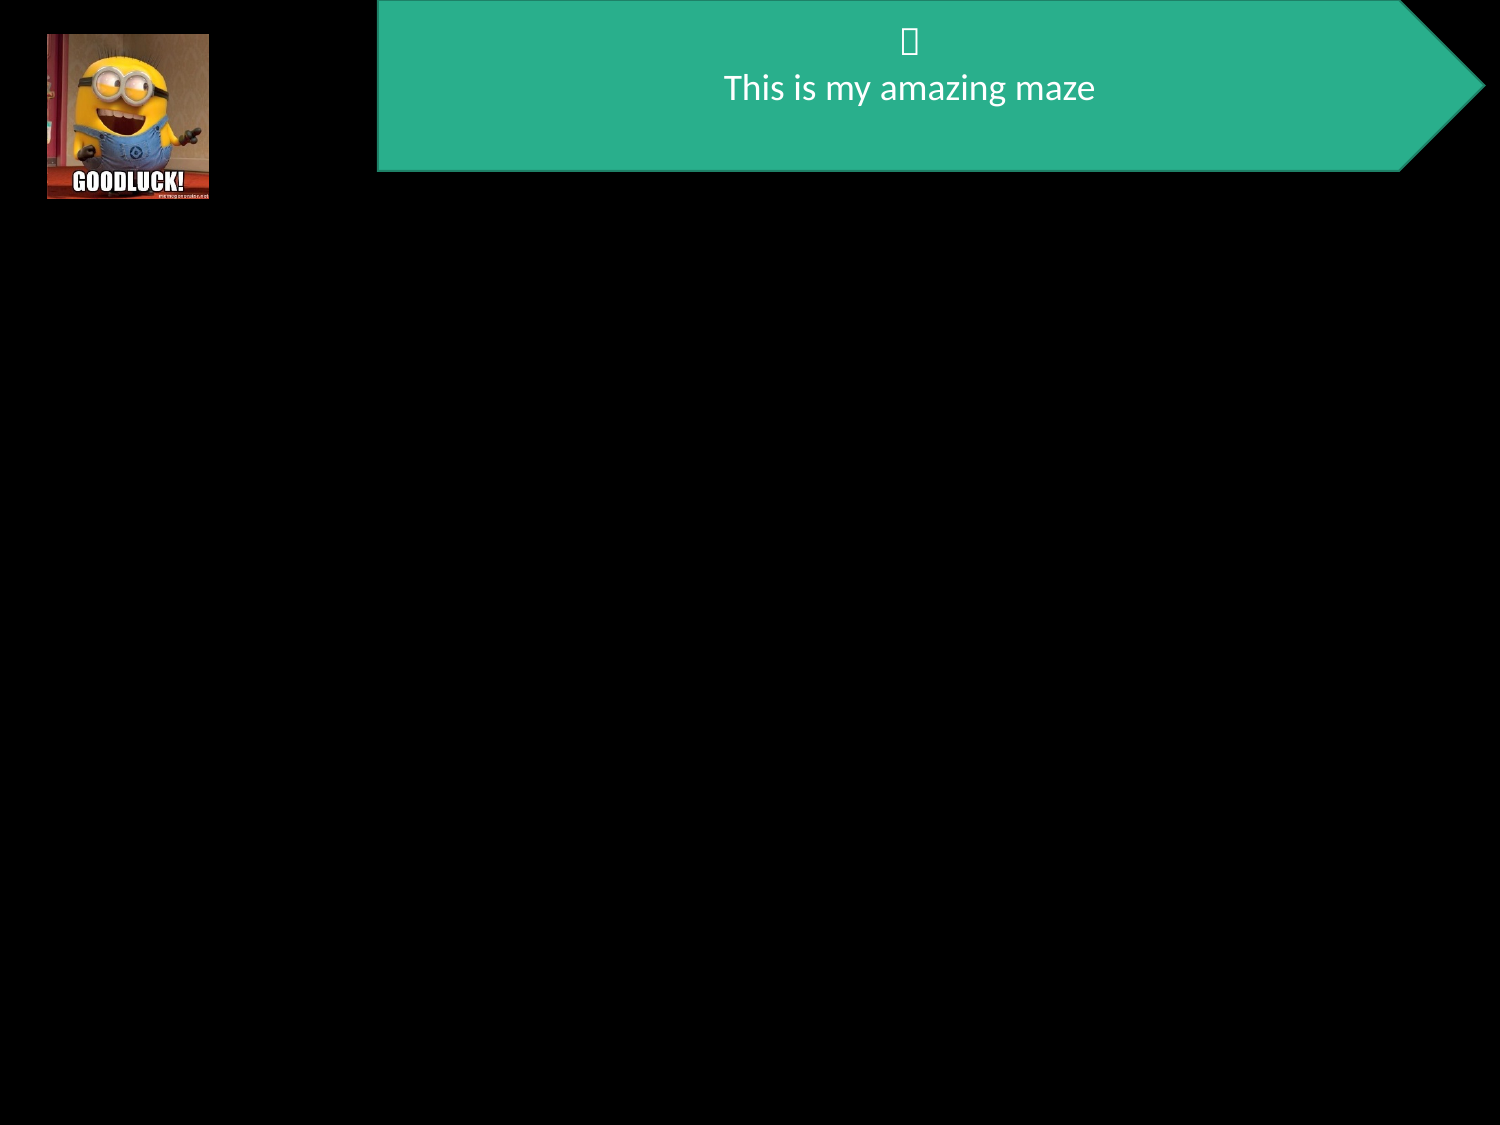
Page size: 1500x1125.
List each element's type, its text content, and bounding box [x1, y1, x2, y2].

picture [47, 34, 209, 199]
text_box  This is my amazing maze [376, 0, 1486, 172]
